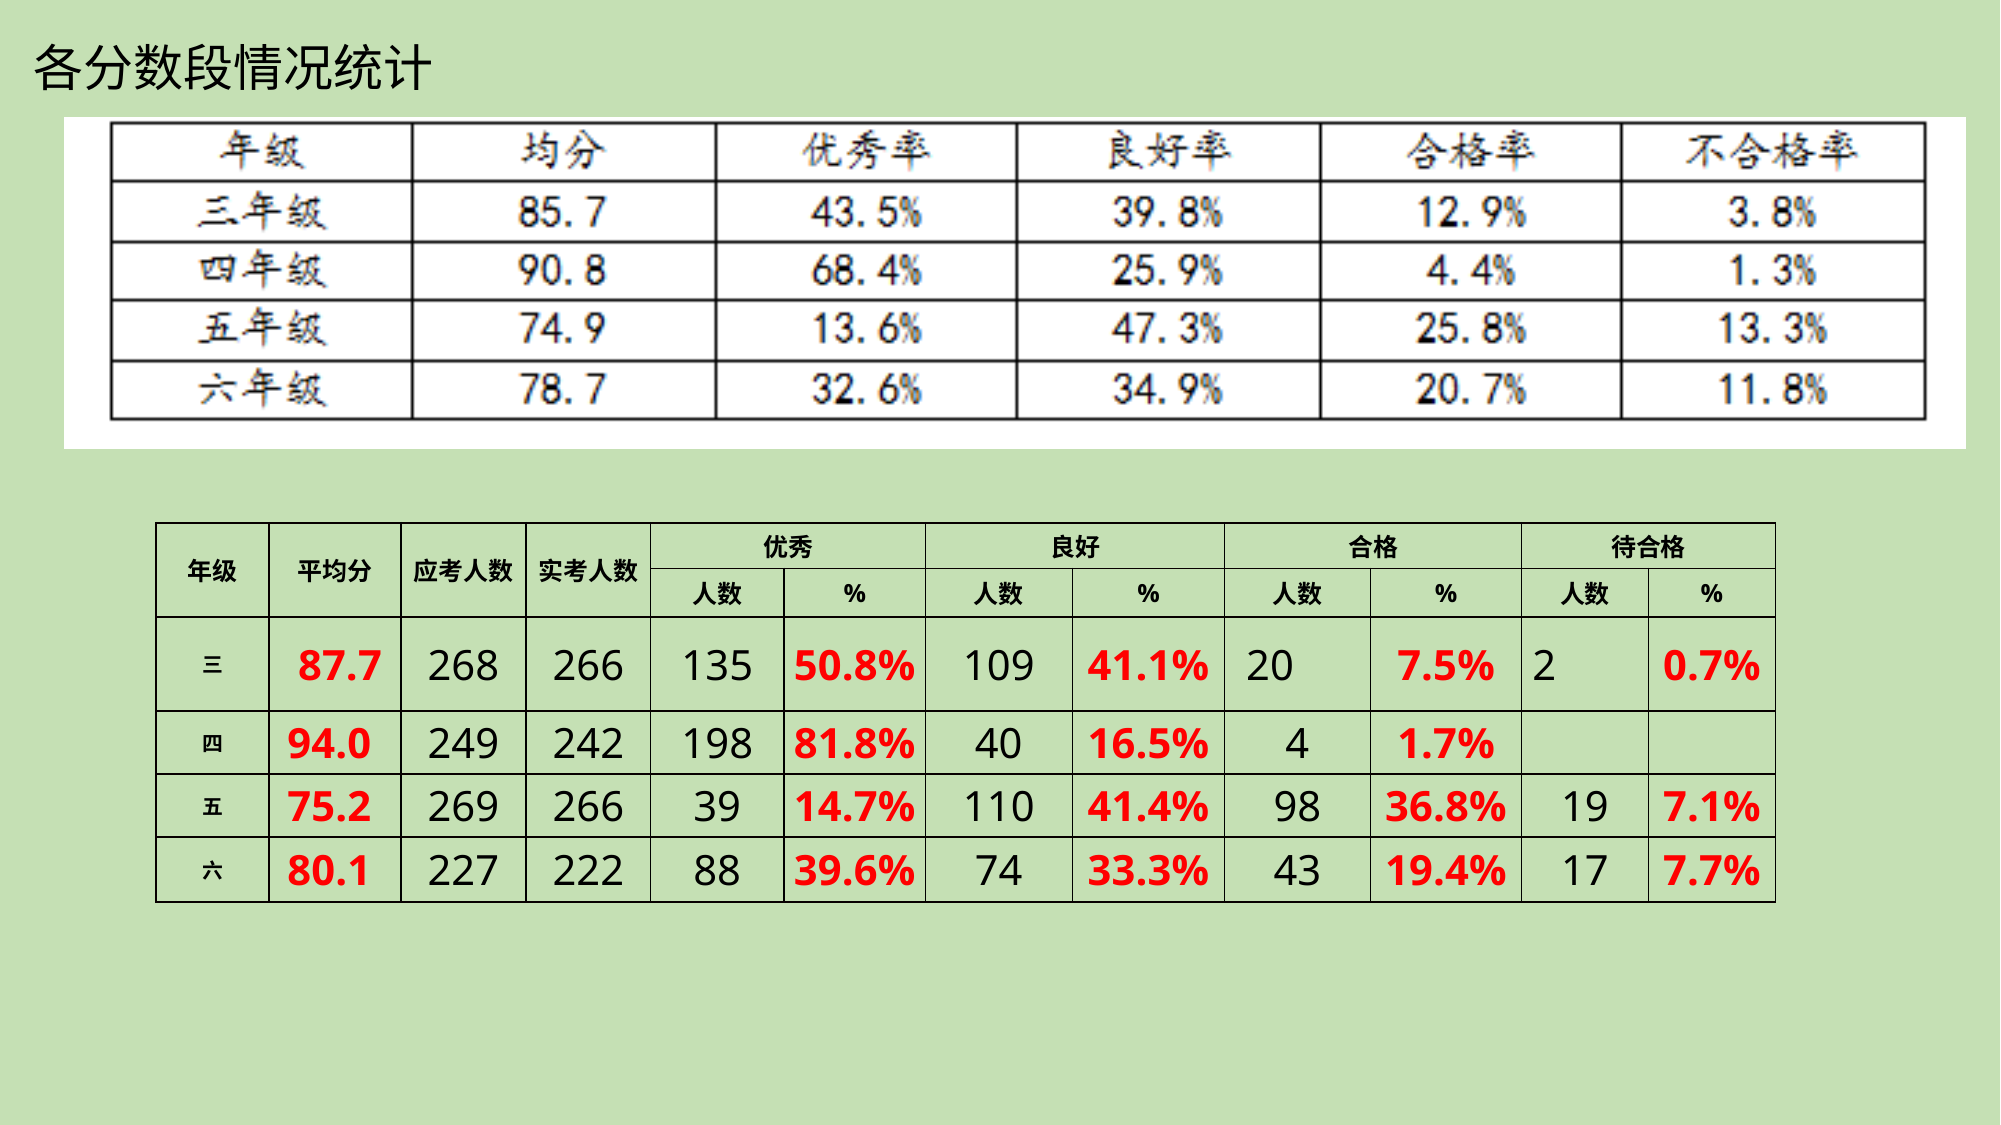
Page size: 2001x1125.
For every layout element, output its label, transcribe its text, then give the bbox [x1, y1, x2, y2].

table_cell 2 [1522, 618, 1648, 710]
table_cell 268 [402, 618, 525, 710]
table_cell 41.4% [1073, 775, 1224, 836]
table_cell 7.1% [1649, 775, 1775, 836]
table_cell 16.5% [1073, 712, 1224, 773]
table_cell 19.4% [1371, 838, 1521, 901]
table_cell 14.7% [785, 775, 925, 836]
table_cell 17 [1522, 838, 1648, 901]
table_cell 39.6% [785, 838, 925, 901]
table_cell 81.8% [785, 712, 925, 773]
table_cell 87.7 [270, 618, 400, 710]
table_cell 1.7% [1371, 712, 1521, 773]
table_cell 266 [527, 775, 650, 836]
table_cell 人数 [926, 569, 1072, 616]
table_cell 242 [527, 712, 650, 773]
table_cell % [1371, 569, 1521, 616]
table_cell 249 [402, 712, 525, 773]
table_header 年级 [157, 524, 268, 616]
table_cell 94.0 [270, 712, 400, 773]
table_header 应考人数 [402, 524, 525, 616]
table_cell 0.7% [1649, 618, 1775, 710]
table_cell 43 [1225, 838, 1370, 901]
table_cell 75.2 [270, 775, 400, 836]
table_cell 4 [1225, 712, 1370, 773]
table_cell 39 [651, 775, 783, 836]
table_header 平均分 [270, 524, 400, 616]
table_cell 222 [527, 838, 650, 901]
table_cell 269 [402, 775, 525, 836]
title 各分数段情况统计 [18, 0, 1744, 210]
table_cell 227 [402, 838, 525, 901]
table_cell 41.1% [1073, 618, 1224, 710]
table_cell 人数 [1225, 569, 1370, 616]
table_cell 7.7% [1649, 838, 1775, 901]
table_header 待合格 [1522, 524, 1775, 568]
table_cell 人数 [651, 569, 783, 616]
table_cell 三 [157, 618, 268, 710]
table_cell % [1073, 569, 1224, 616]
table_cell 人数 [1522, 569, 1648, 616]
table_cell 88 [651, 838, 783, 901]
table_cell 33.3% [1073, 838, 1224, 901]
table_header 优秀 [651, 524, 925, 568]
table_cell 109 [926, 618, 1072, 710]
table_header 实考人数 [527, 524, 650, 616]
table_cell % [785, 569, 925, 616]
table_header 良好 [926, 524, 1224, 568]
table_cell [1649, 712, 1775, 773]
table_header 合格 [1225, 524, 1521, 568]
table_cell 40 [926, 712, 1072, 773]
table_cell % [1649, 569, 1775, 616]
table_cell 7.5% [1371, 618, 1521, 710]
table_cell 110 [926, 775, 1072, 836]
table_cell 20 [1225, 618, 1370, 710]
table_cell 74 [926, 838, 1072, 901]
table_cell 五 [157, 775, 268, 836]
table_cell 198 [651, 712, 783, 773]
table_cell 98 [1225, 775, 1370, 836]
table_cell 135 [651, 618, 783, 710]
table_cell 六 [157, 838, 268, 901]
table_cell 19 [1522, 775, 1648, 836]
table_cell 266 [527, 618, 650, 710]
table_cell [1522, 712, 1648, 773]
table_cell 36.8% [1371, 775, 1521, 836]
table_cell 50.8% [785, 618, 925, 710]
picture [64, 117, 1966, 449]
table_cell 80.1 [270, 838, 400, 901]
table_cell 四 [157, 712, 268, 773]
